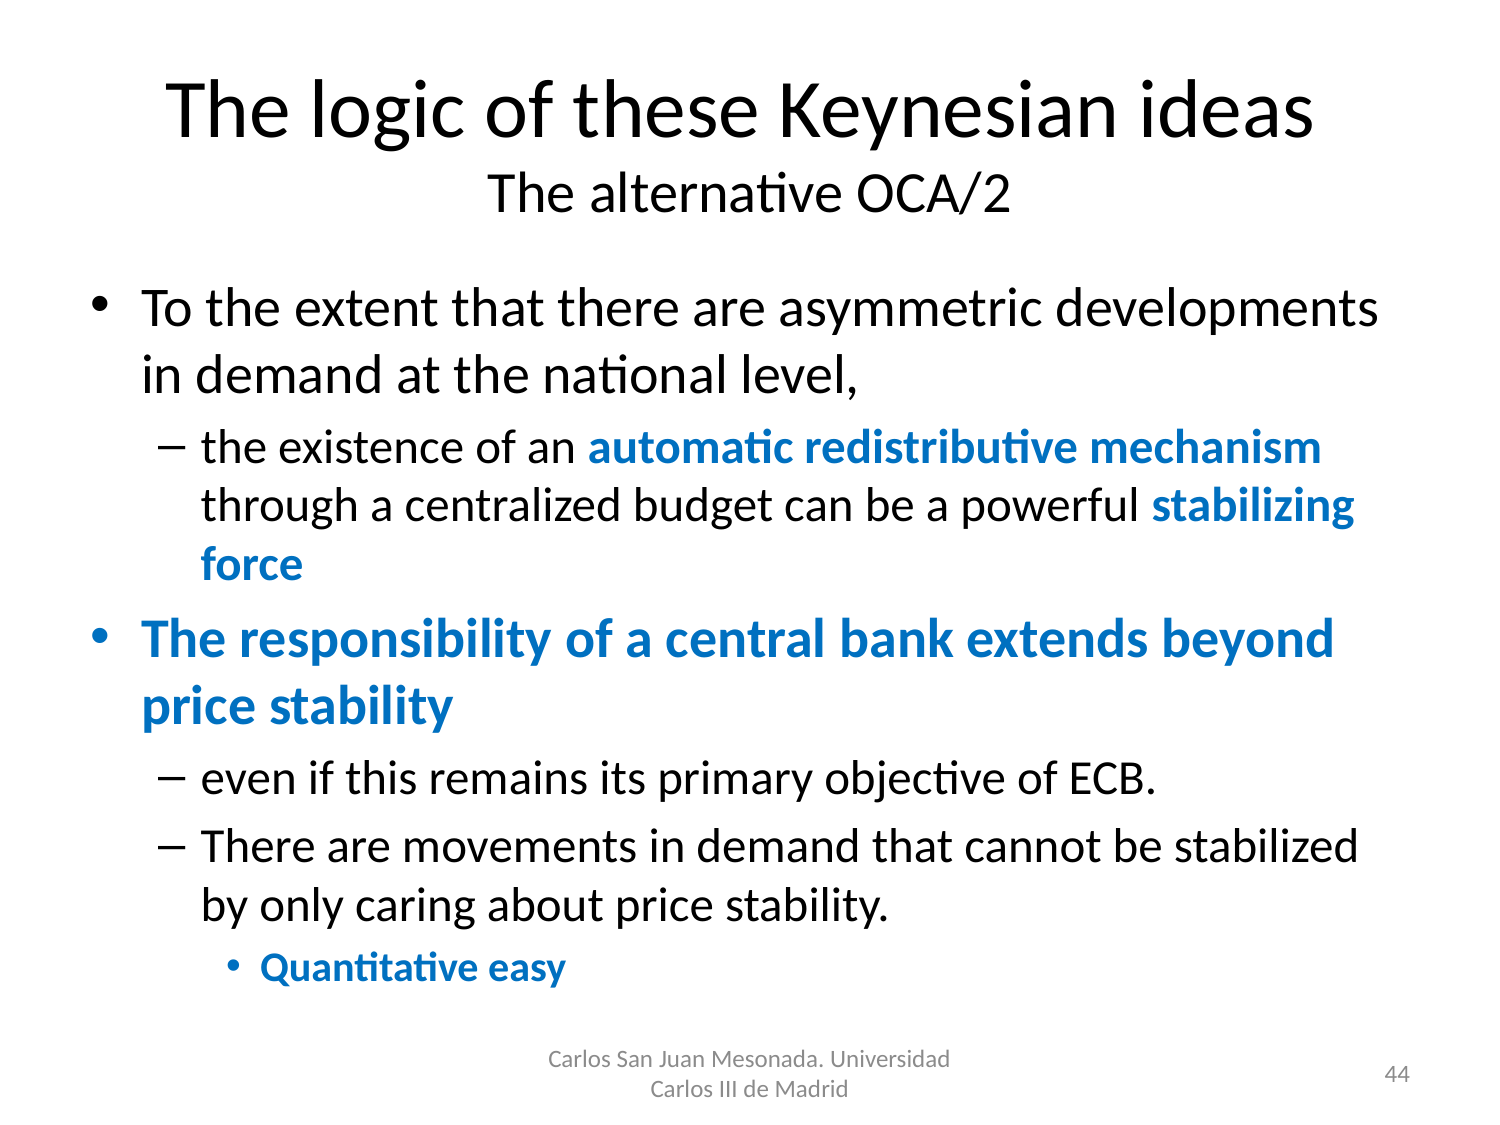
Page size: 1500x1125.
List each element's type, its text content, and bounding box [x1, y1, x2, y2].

footer Carlos San Juan Mesonada. Universidad Carlos III de Madrid [512, 1042, 988, 1103]
title The logic of these Keynesian ideas The alternative OCA/2 [74, 44, 1426, 233]
slide_number 44 [1074, 1042, 1425, 1103]
list To the extent that there are asymmetric developments in demand at the national level, the existence of an automatic redistributive mechanism through a centralized budget can be a powerful stabilizing force The responsibility of a central bank extends beyond price stability even if this remains its primary objective of ECB. There are movements in demand that cannot be stabilized by only caring about price stability. Quantitative easy [74, 262, 1426, 1006]
